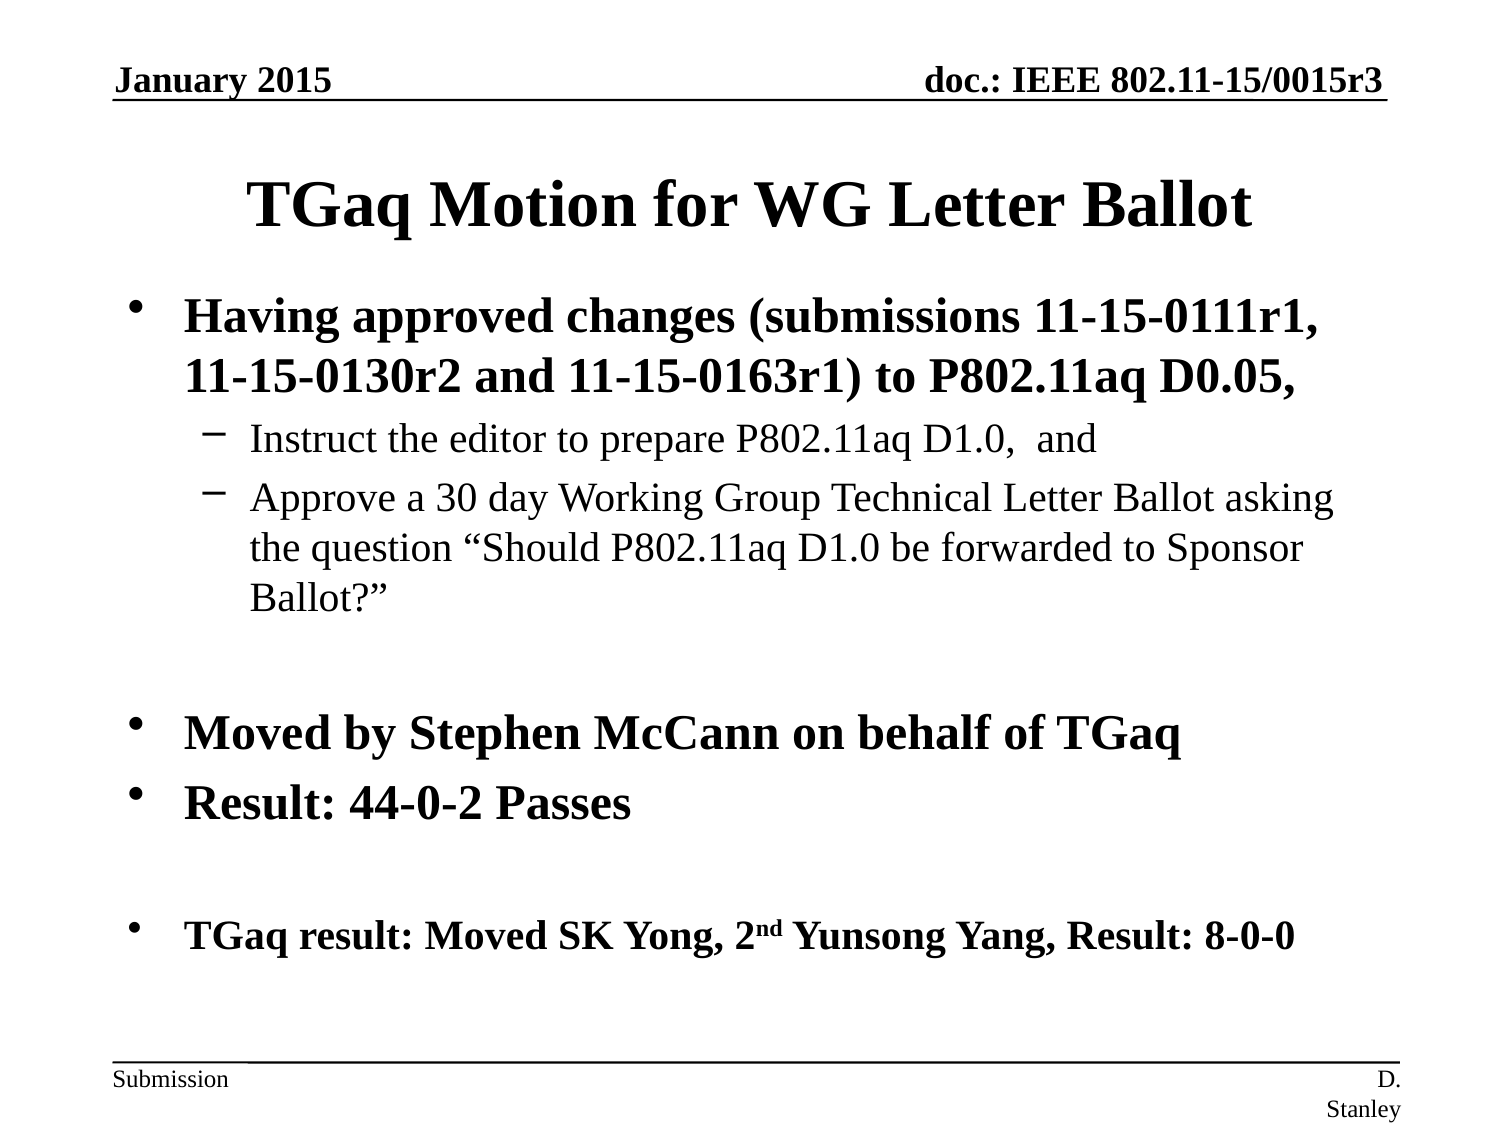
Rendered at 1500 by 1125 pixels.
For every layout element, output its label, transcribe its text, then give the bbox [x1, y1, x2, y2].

list Having approved changes (submissions 11-15-0111r1, 11-15-0130r2 and 11-15-0163r1) to P802.11aq D0.05, Instruct the editor to prepare P802.11aq D1.0, and Approve a 30 day Working Group Technical Letter Ballot asking the question “Should P802.11aq D1.0 be forwarded to Sponsor Ballot?” Moved by Stephen McCann on behalf of TGaq Result: 44-0-2 Passes TGaq result: Moved SK Yong, 2nd Yunsong Yang, Result: 8-0-0 [112, 275, 1388, 1025]
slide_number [114, 54, 374, 101]
footer D. Stanley Aruba Networks [1324, 1061, 1402, 1093]
title TGaq Motion for WG Letter Ballot [112, 112, 1388, 275]
